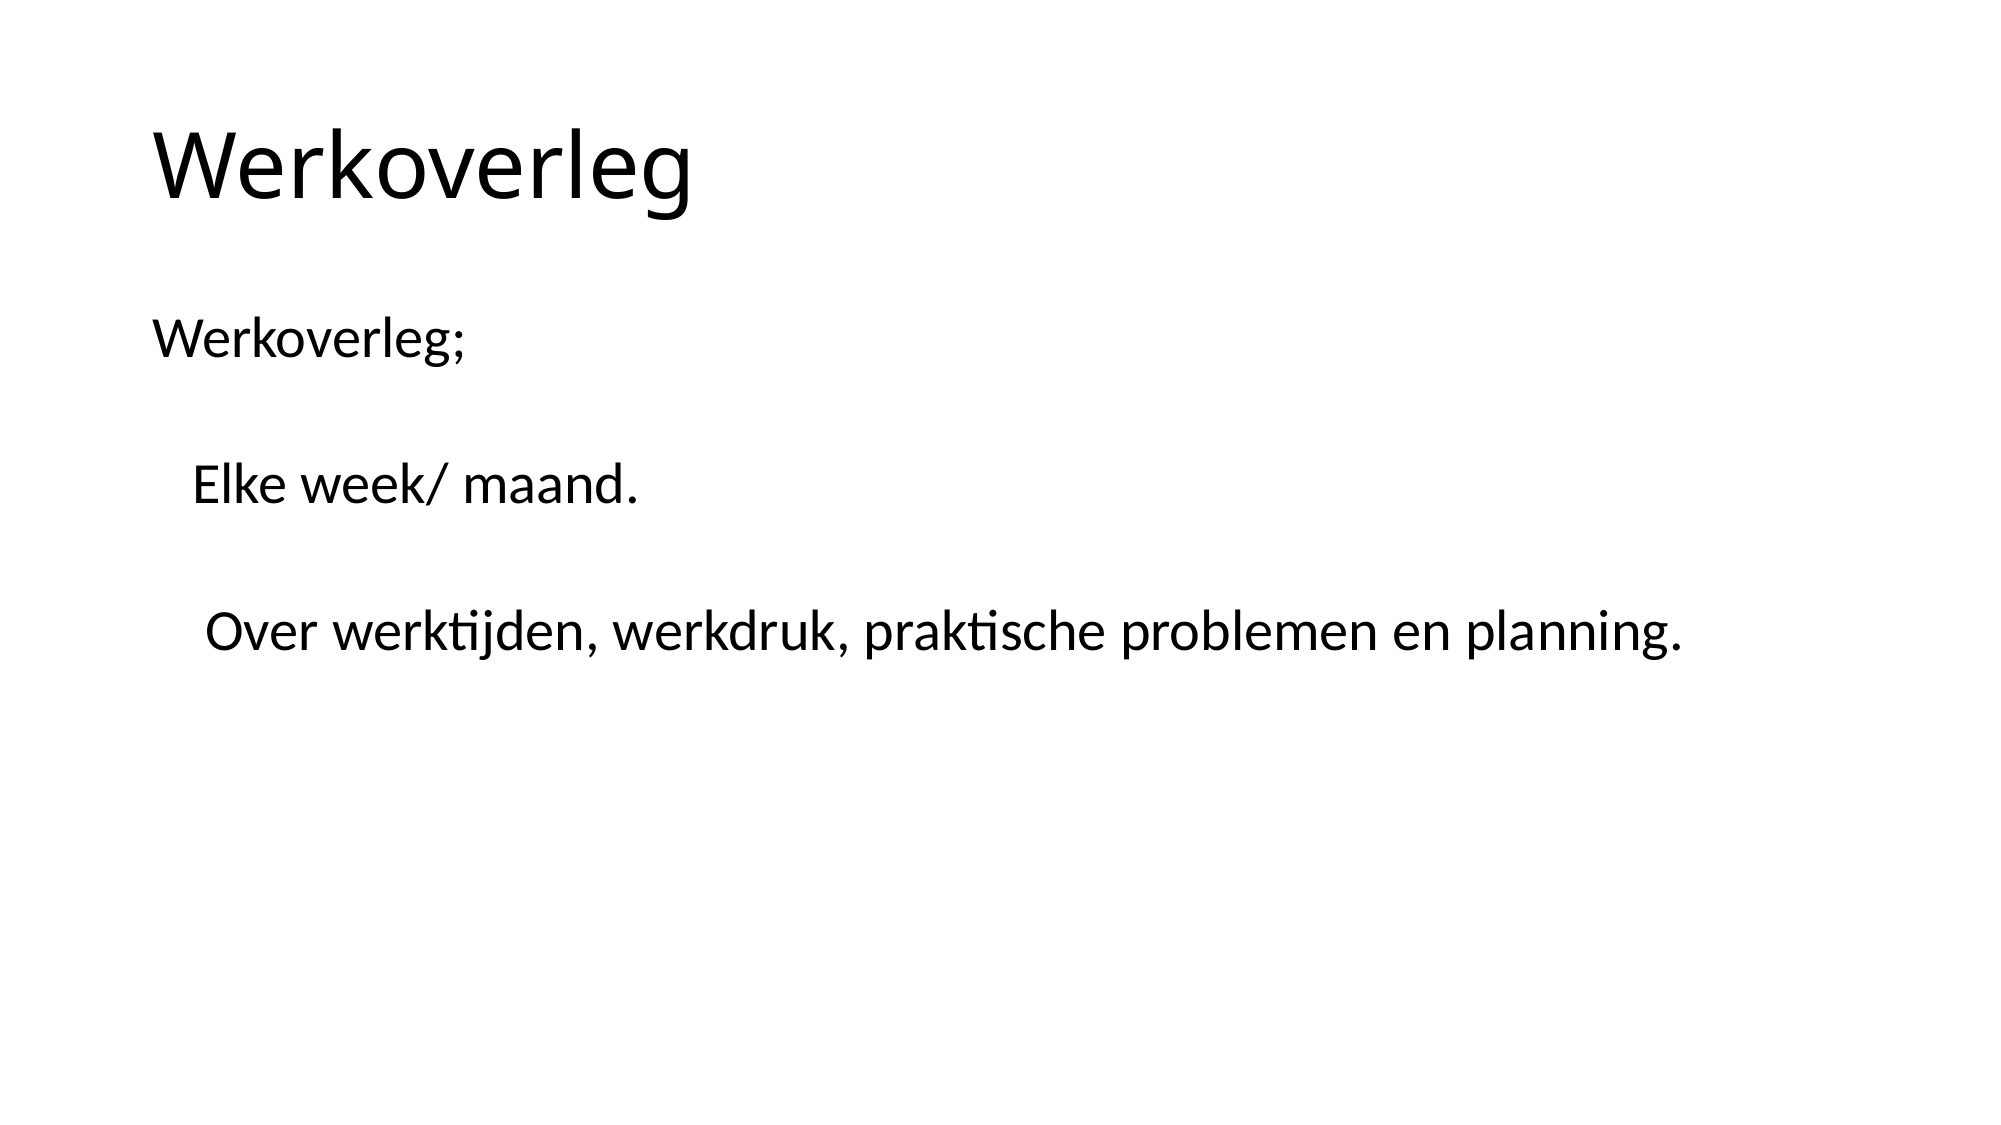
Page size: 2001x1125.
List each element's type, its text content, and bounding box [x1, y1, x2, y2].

title Werkoverleg [137, 59, 1863, 278]
list Werkoverleg; Elke week/ maand. Over werktijden, werkdruk, praktische problemen en planning. [137, 299, 1863, 1014]
